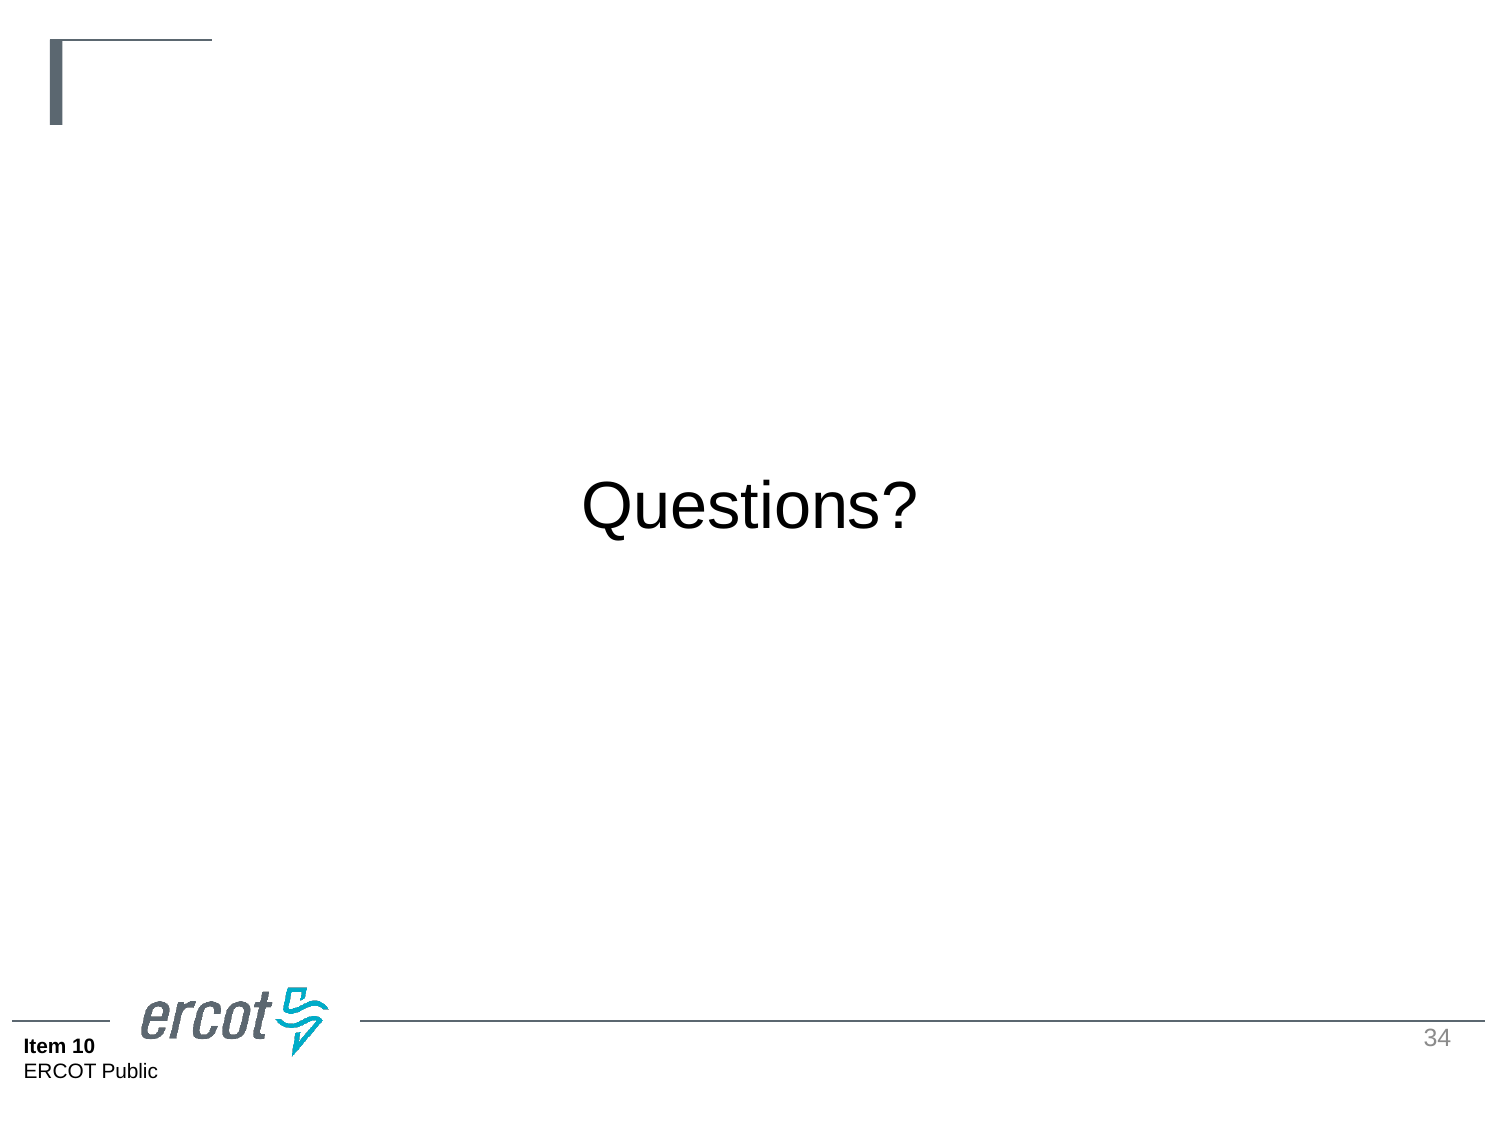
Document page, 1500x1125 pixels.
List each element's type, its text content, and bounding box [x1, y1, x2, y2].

picture [137, 983, 332, 1059]
list Questions? [50, 174, 1450, 972]
slide_number 34 [1387, 1012, 1488, 1062]
